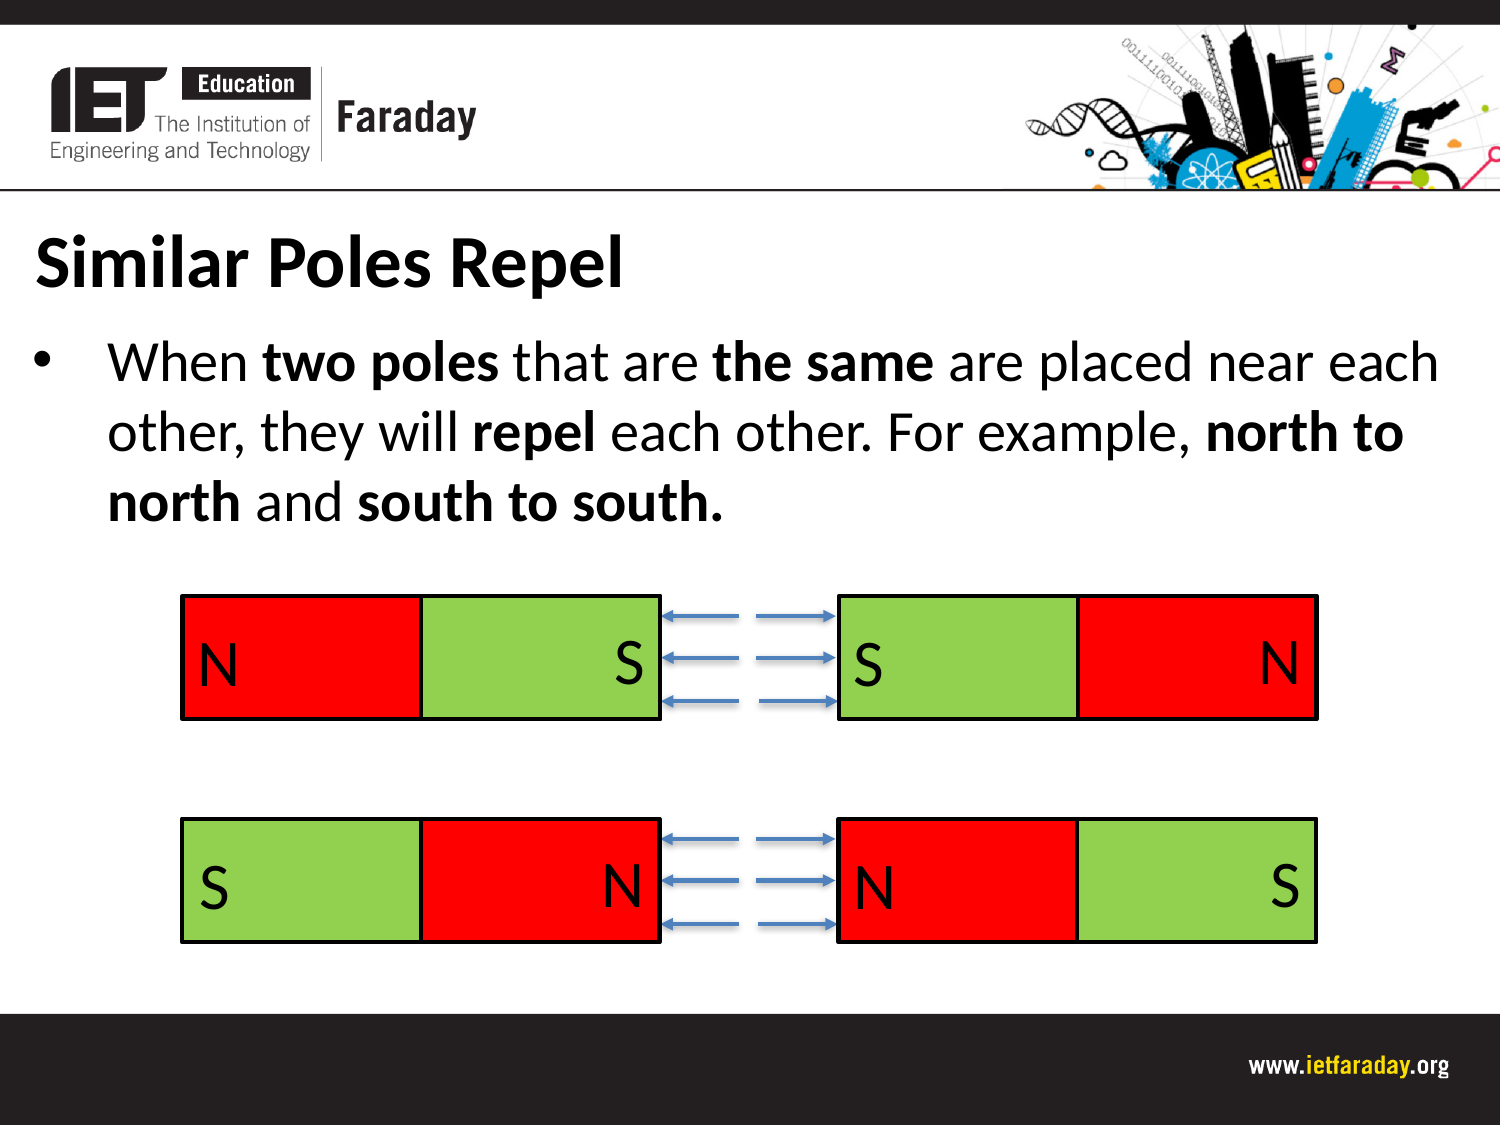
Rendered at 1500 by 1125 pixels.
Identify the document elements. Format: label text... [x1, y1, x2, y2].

picture [0, 0, 1500, 1125]
text_box When two poles that are the same are placed near each other, they will repel each other. For example, north to north and south to south. [17, 315, 1459, 613]
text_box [182, 595, 1317, 720]
text_box Similar Poles Repel [20, 205, 1284, 310]
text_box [181, 818, 1317, 943]
